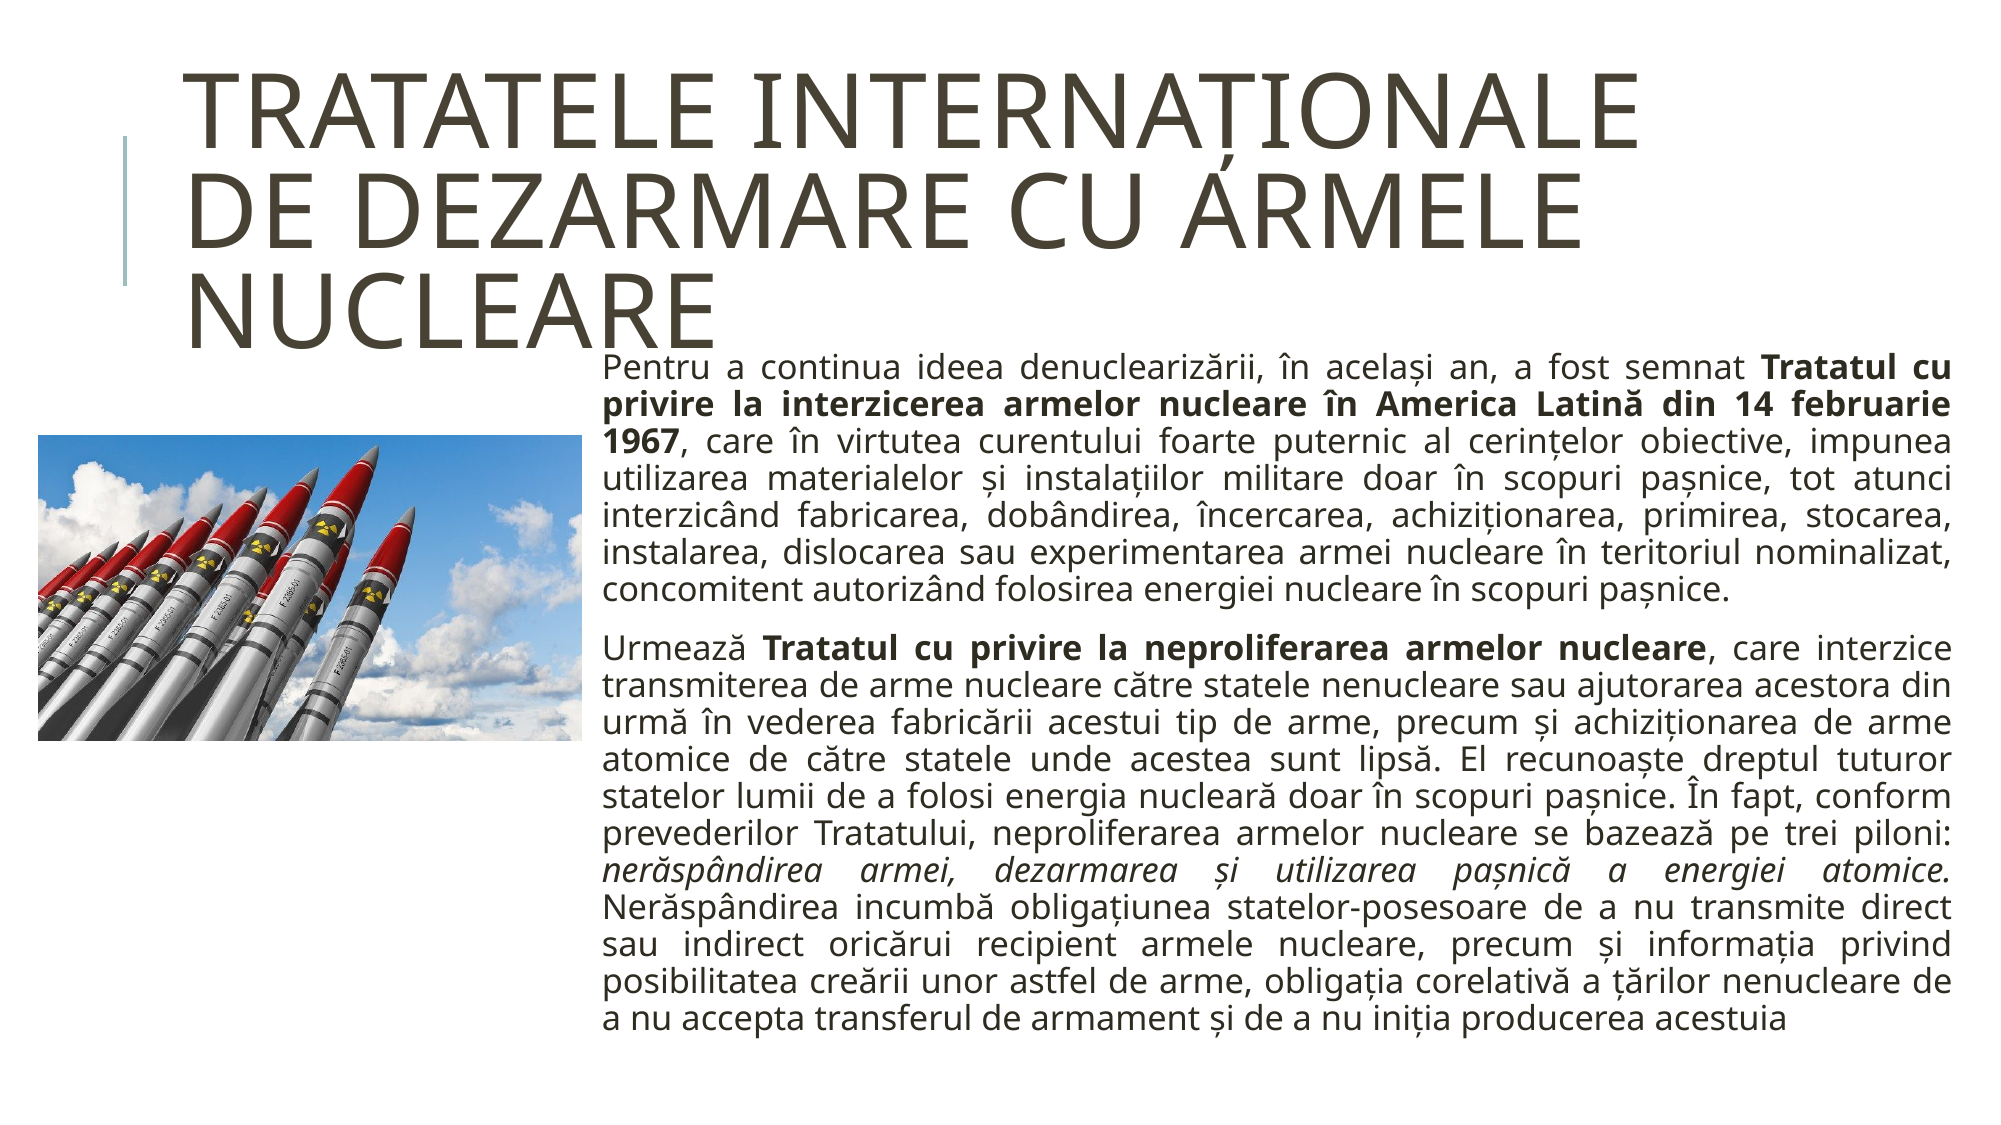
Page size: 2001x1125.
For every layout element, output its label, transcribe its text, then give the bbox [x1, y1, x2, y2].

picture [38, 435, 582, 741]
title Tratatele internaționale de dezarmare cu armele nucleare [168, 96, 1763, 342]
list Pentru a continua ideea denuclearizării, în acelaşi an, a fost semnat Tratatul cu privire la interzicerea armelor nucleare în America Latină din 14 februarie 1967, care în virtutea curentului foarte puternic al cerinţelor obiective, impunea utilizarea materialelor şi instalaţiilor militare doar în scopuri paşnice, tot atunci interzicând fabricarea, dobândirea, încercarea, achiziţionarea, primirea, stocarea, instalarea, dislocarea sau experimentarea armei nucleare în teritoriul nominalizat, concomitent autorizând folosirea energiei nucleare în scopuri paşnice. Urmează Tratatul cu privire la neproliferarea armelor nucleare, care interzice transmiterea de arme nucleare către statele nenucleare sau ajutorarea acestora din urmă în vederea fabricării acestui tip de arme, precum şi achiziţionarea de arme atomice de către statele unde acestea sunt lipsă. El recunoaşte dreptul tuturor statelor lumii de a folosi energia nucleară doar în scopuri paşnice. În fapt, conform prevederilor Tratatului, neproliferarea armelor nucleare se bazează pe trei piloni: nerăspândirea armei, dezarmarea şi utilizarea paşnică a energiei atomice. Nerăspândirea incumbă obligaţiunea statelor-posesoare de a nu transmite direct sau indirect oricărui recipient armele nucleare, precum şi informaţia privind posibilitatea creării unor astfel de arme, obligaţia corelativă a ţărilor nenucleare de a nu accepta transferul de armament şi de a nu iniţia producerea acestuia [581, 341, 1960, 1060]
